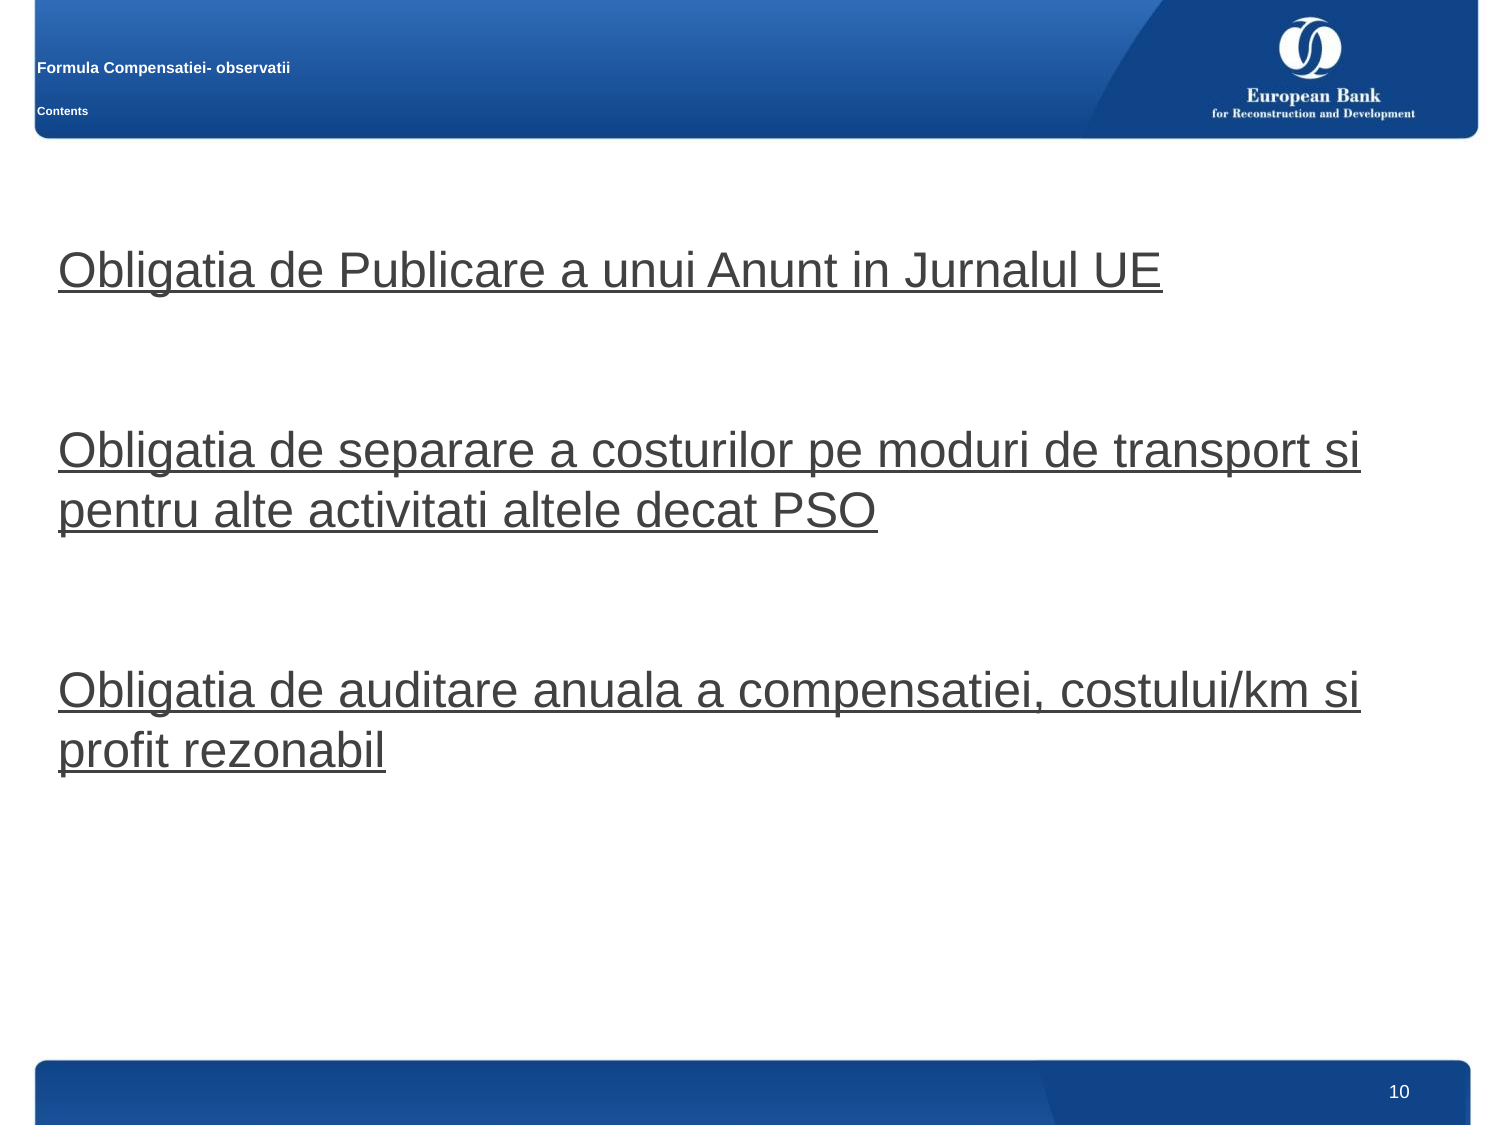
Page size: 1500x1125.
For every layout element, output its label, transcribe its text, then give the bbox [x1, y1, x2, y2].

list Obligatia de Publicare a unui Anunt in Jurnalul UE Obligatia de separare a costurilor pe moduri de transport si pentru alte activitati altele decat PSO Obligatia de auditare anuala a compensatiei, costului/km si profit rezonabil [57, 177, 1441, 1011]
picture [0, 0, 1500, 1125]
slide_number 10 [1074, 1061, 1425, 1122]
title Formula Compensatiei- observatii Contents [37, 0, 1158, 143]
